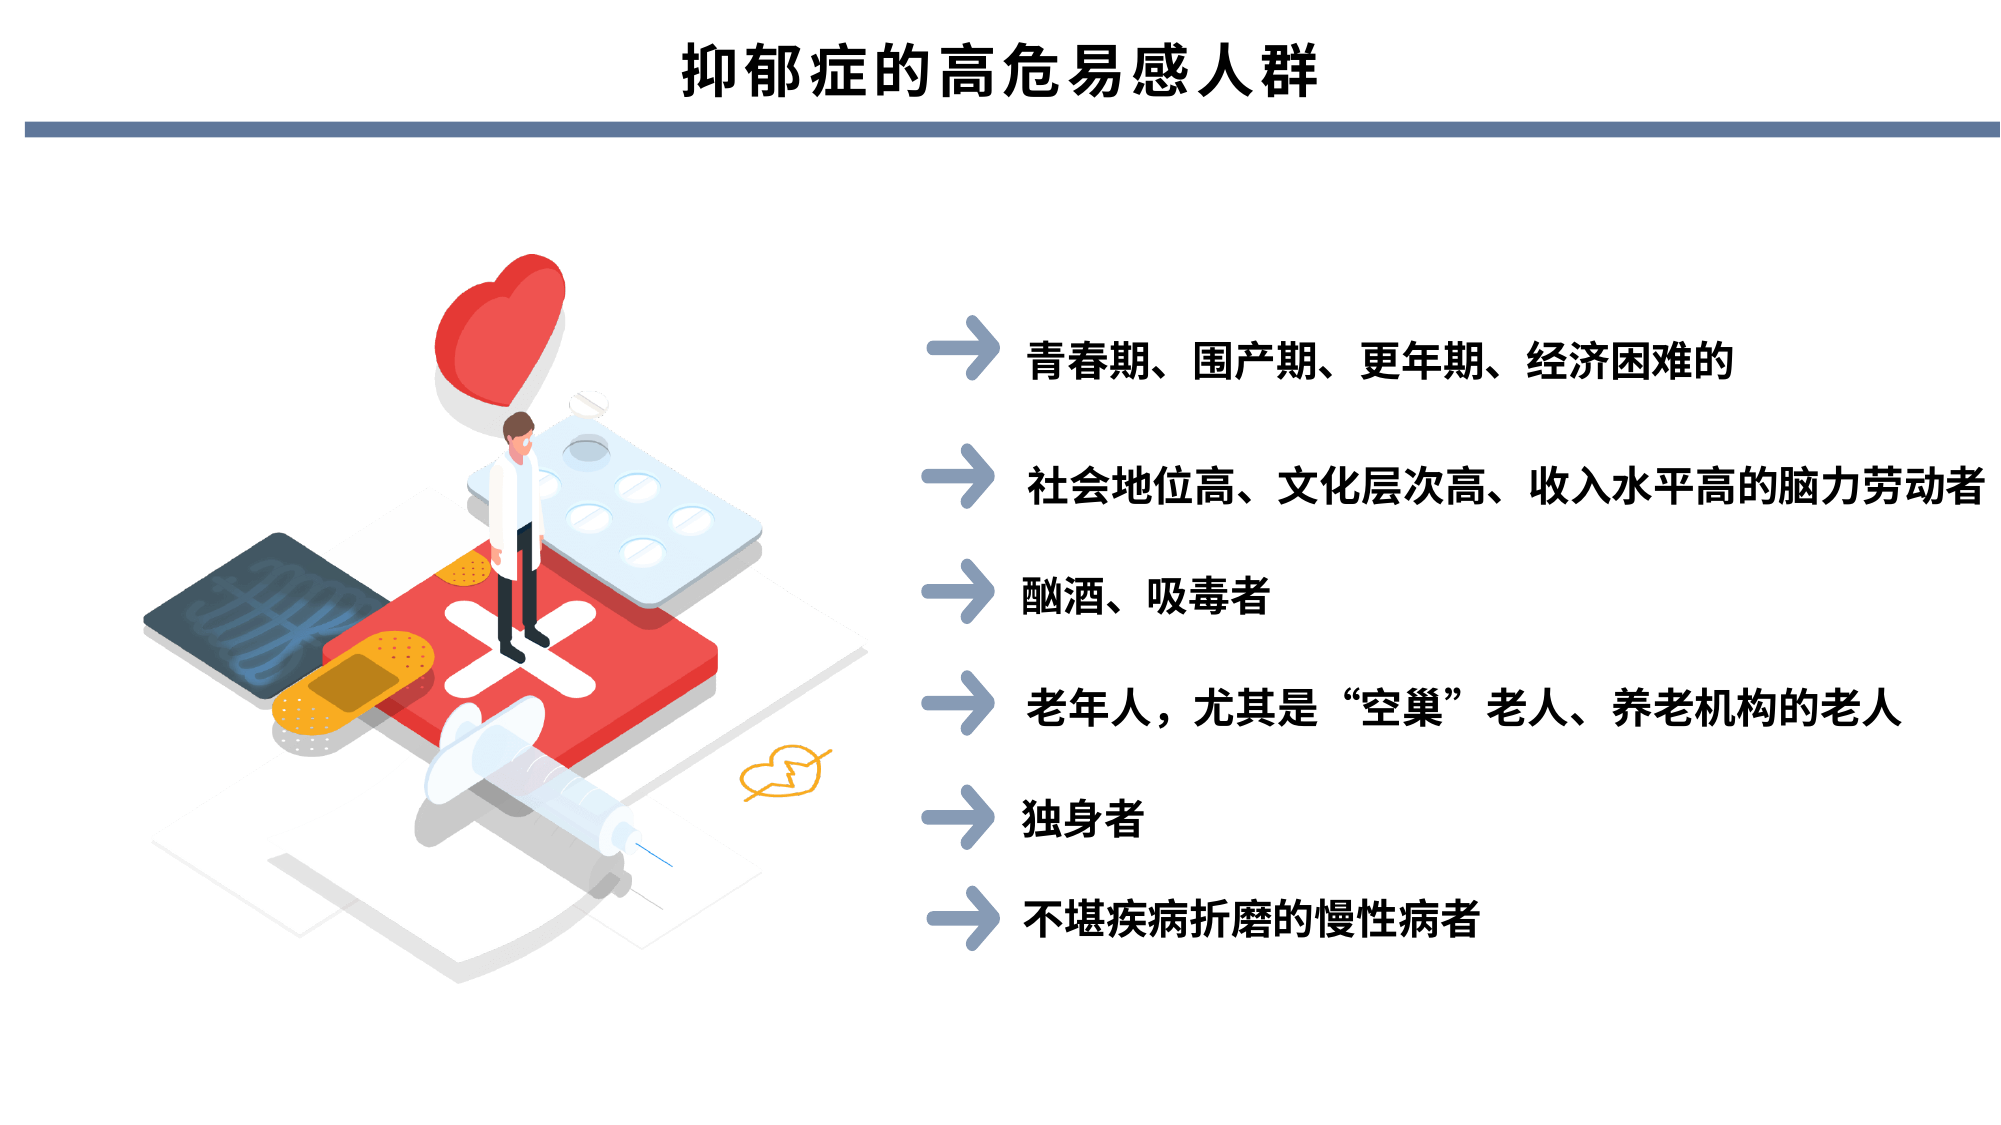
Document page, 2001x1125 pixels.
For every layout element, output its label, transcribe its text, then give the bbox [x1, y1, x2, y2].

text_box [921, 315, 1001, 951]
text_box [1005, 301, 2000, 952]
picture [131, 254, 868, 984]
text_box [24, 121, 2000, 138]
text_box 抑郁症的高危易感人群 [665, 26, 1335, 112]
